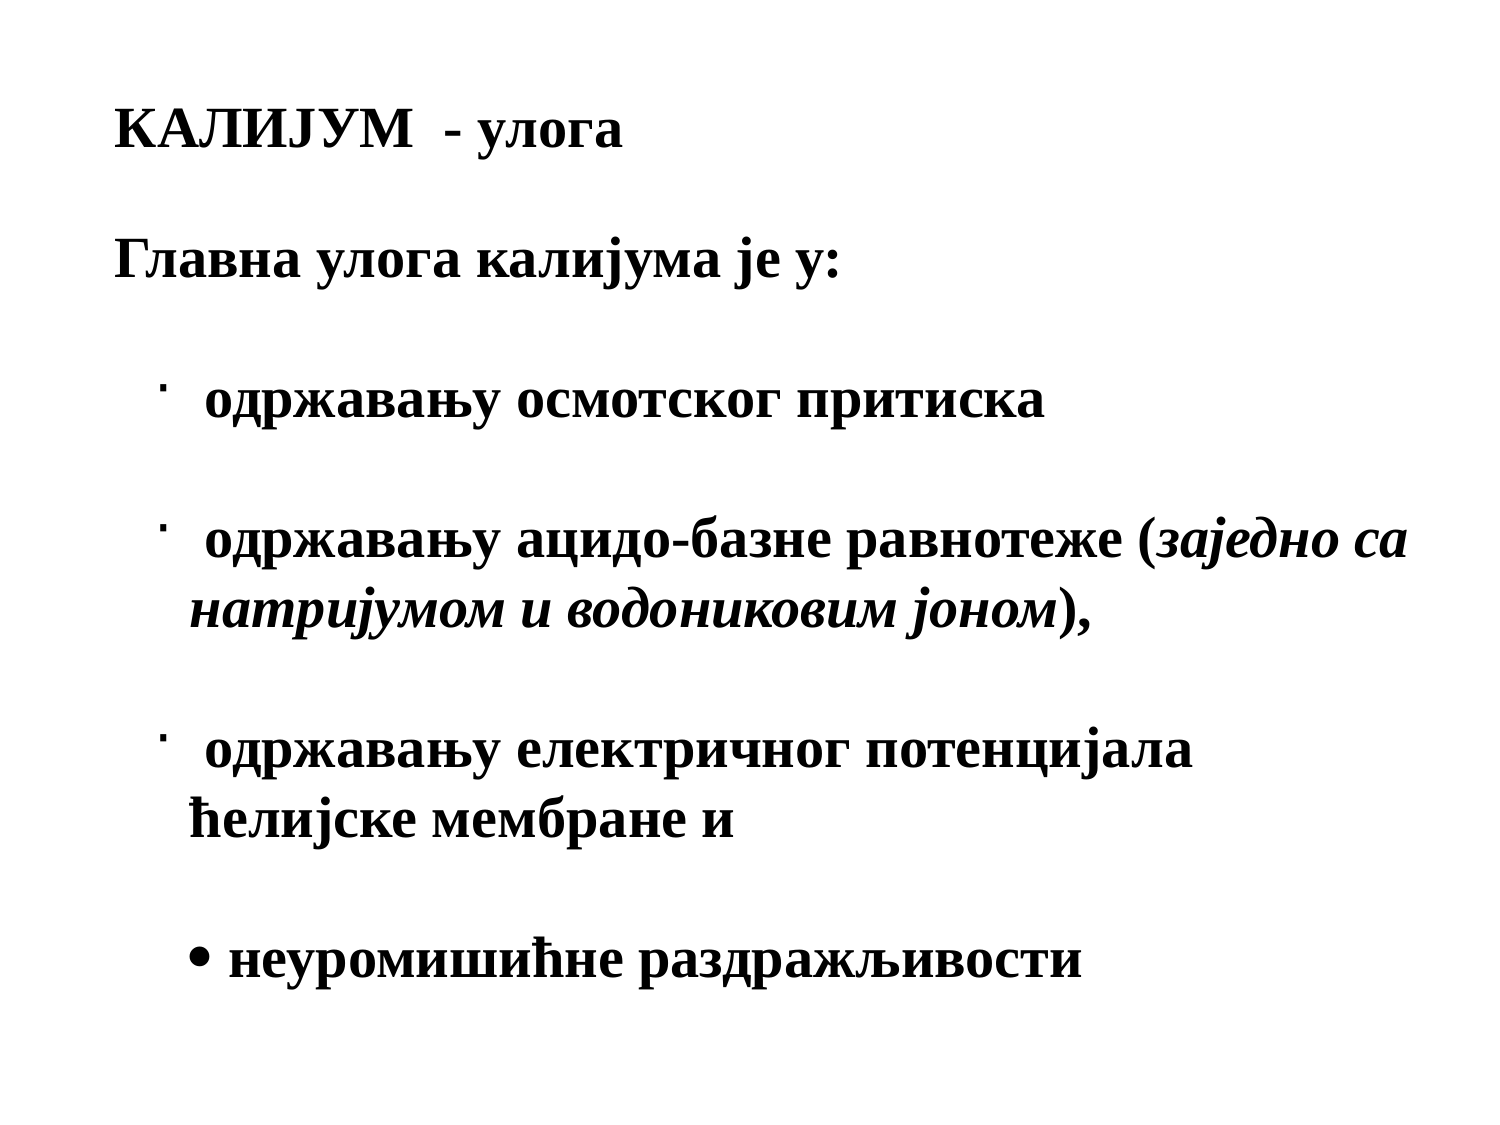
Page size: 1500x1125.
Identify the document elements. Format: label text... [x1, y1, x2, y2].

text_box КАЛИЈУМ - улога Главна улога калијума је у: одржавању осмотског притиска одржавању ацидо-базне равнотеже (заједно са натријумом и водониковим јоном), одржавању електричног потенцијала ћелијске мембране и · неуромишићне раздражљивости [100, 82, 1426, 1067]
